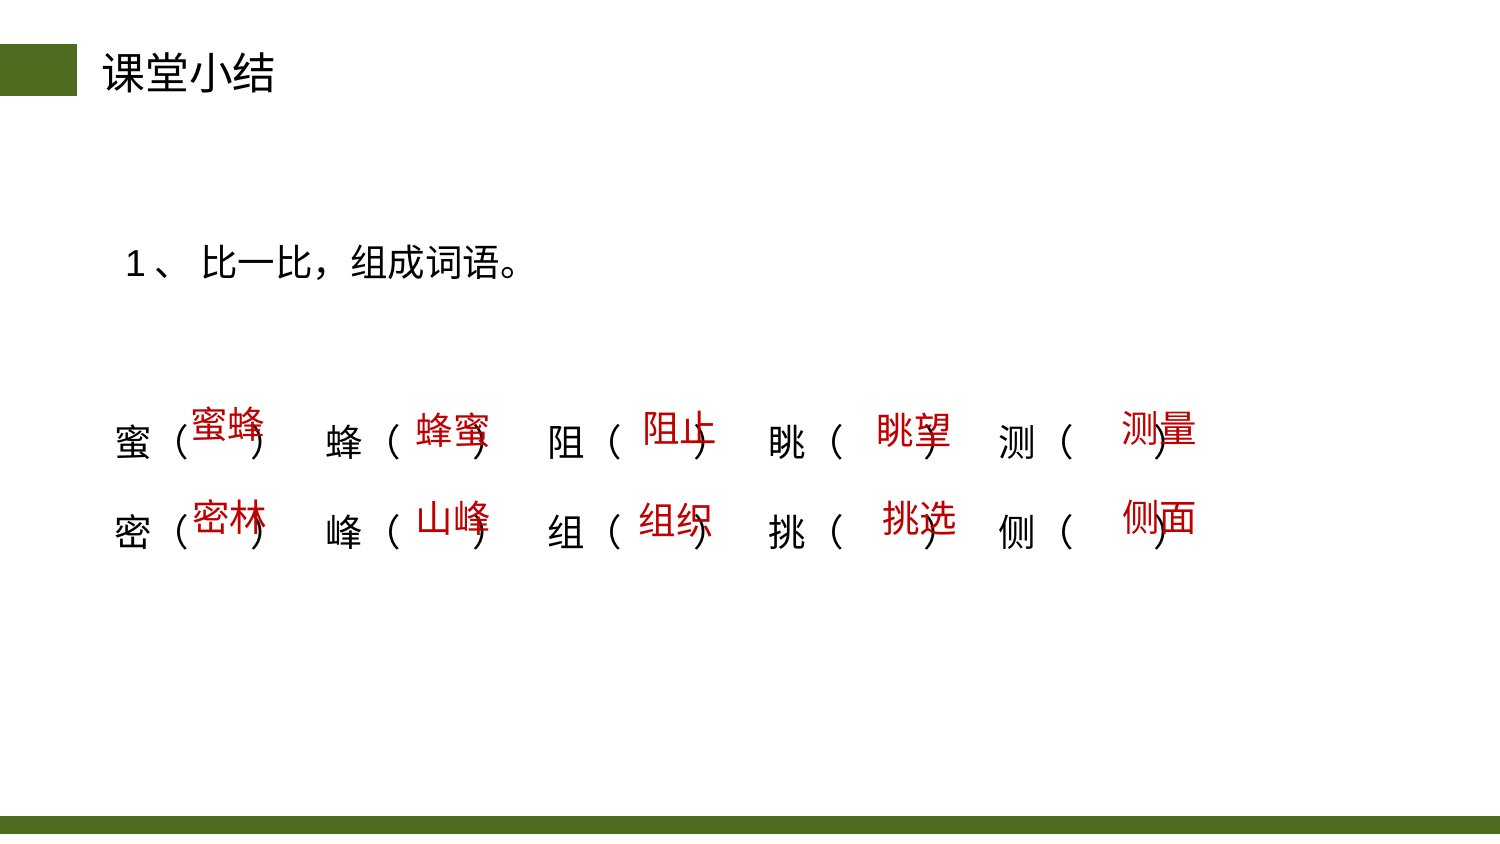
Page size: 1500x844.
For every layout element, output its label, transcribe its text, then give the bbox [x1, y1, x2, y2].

text_box 阻止 [630, 399, 729, 456]
text_box 眺望 [865, 401, 964, 458]
text_box 课堂小结 [90, 40, 368, 104]
text_box 山峰 [404, 489, 503, 546]
text_box 蜜蜂 [179, 395, 277, 453]
text_box 测量 [1110, 399, 1209, 456]
text_box 挑选 [871, 489, 969, 546]
text_box 组织 [627, 491, 726, 548]
text_box 密林 [181, 488, 279, 545]
text_box 蜂蜜 [404, 401, 503, 458]
text_box 1、 比一比，组成词语。 蜜（ ） 蜂（ ） 阻（ ） 眺（ ） 测（ ） 密（ ） 峰（ ） 组（ ） 挑（ ） 侧（ ） [103, 187, 1308, 560]
text_box 侧面 [1110, 488, 1209, 545]
